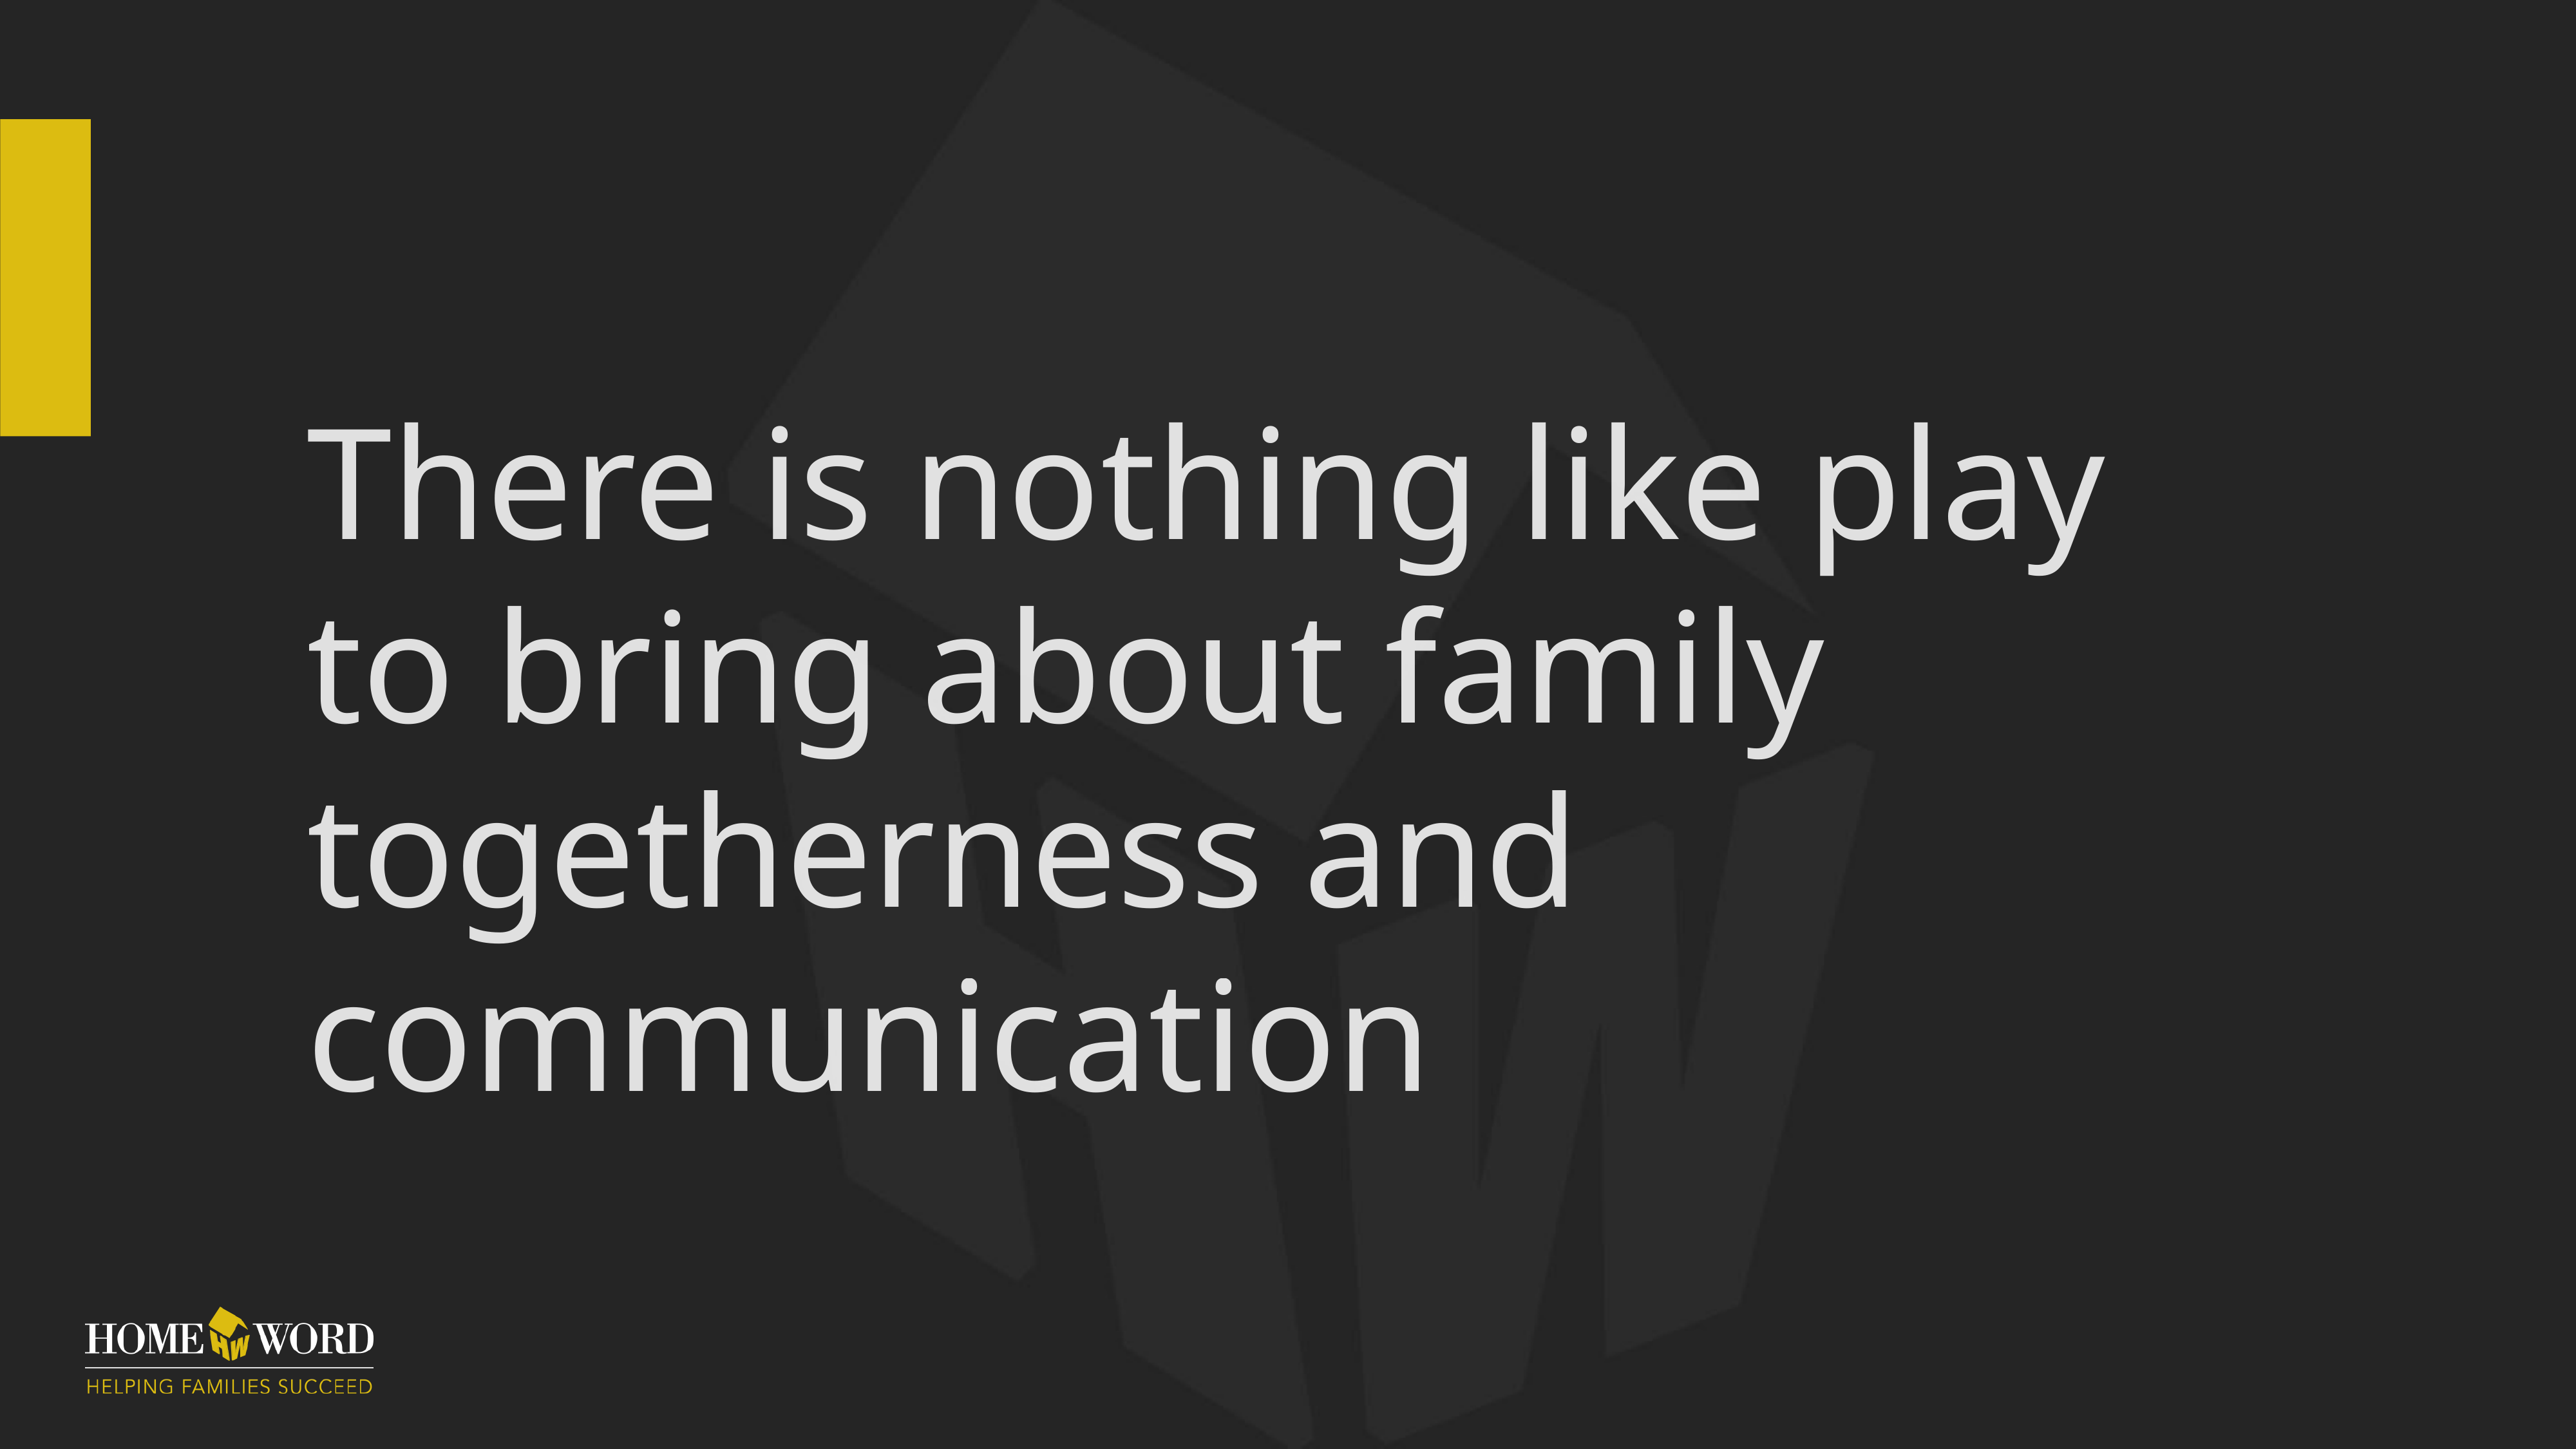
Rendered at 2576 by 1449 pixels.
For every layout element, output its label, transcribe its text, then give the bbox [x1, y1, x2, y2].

picture [0, 0, 2576, 1449]
title There is nothing like play to bring about family togetherness and communication [301, 379, 2275, 1132]
